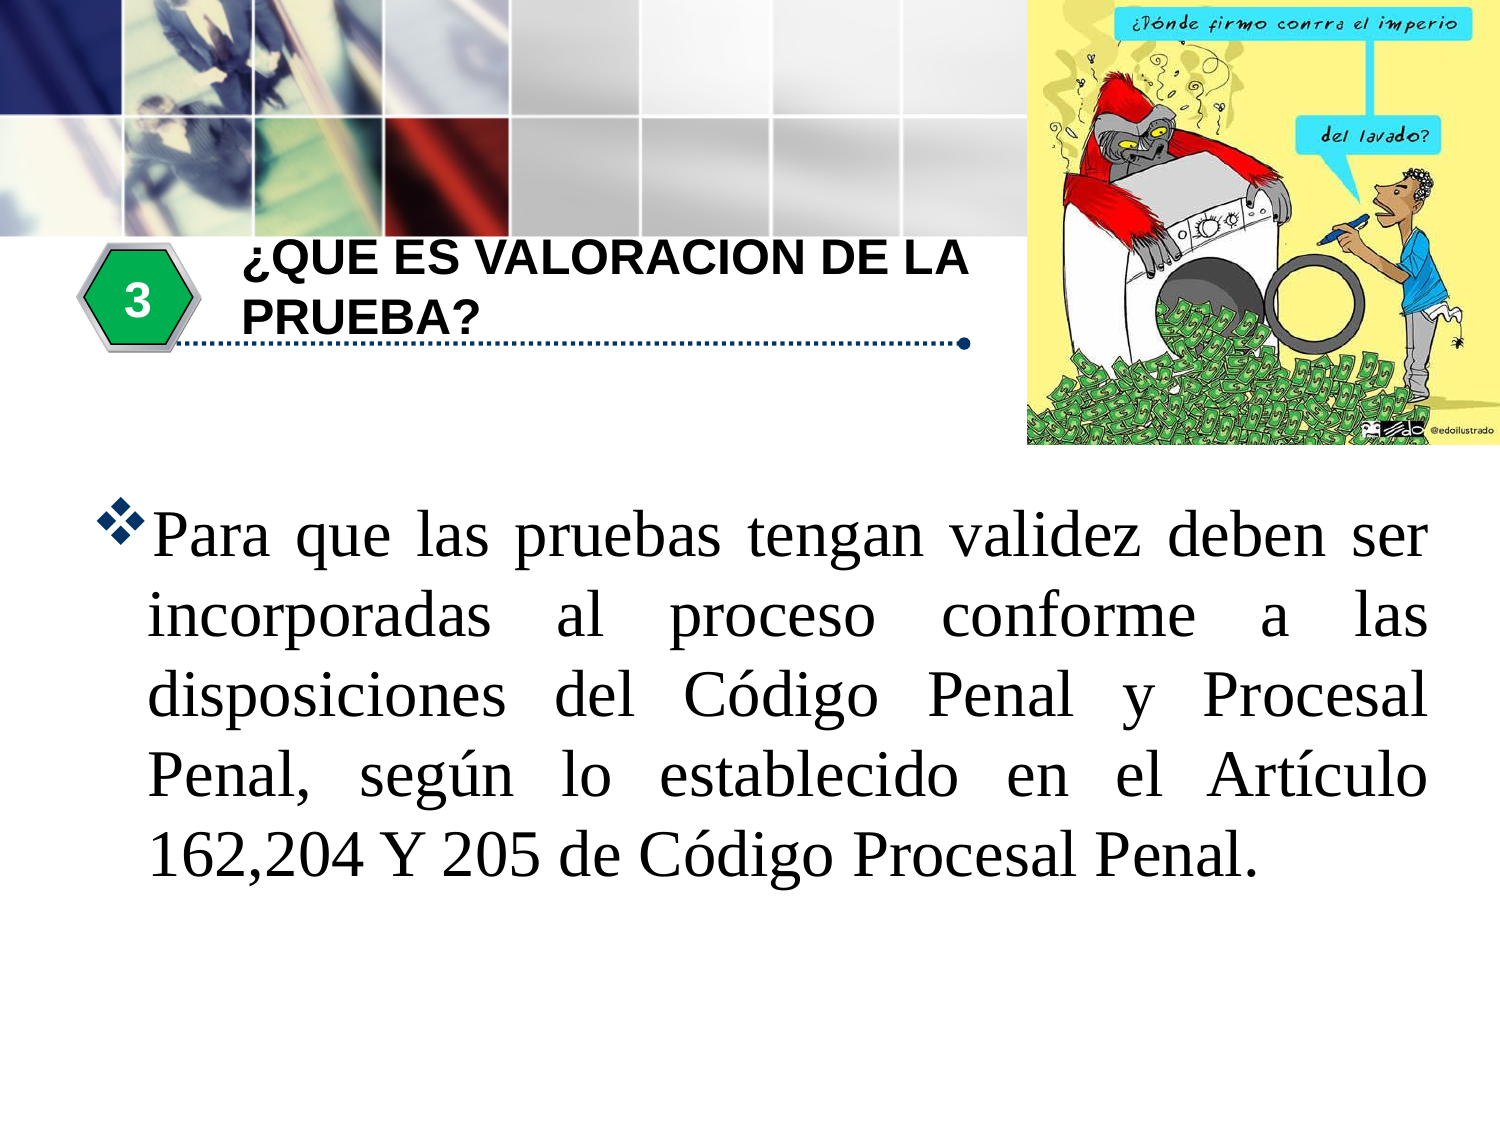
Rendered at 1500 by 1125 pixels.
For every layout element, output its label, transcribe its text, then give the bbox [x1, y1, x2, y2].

text_box ¿QUE ES VALORACION DE LA PRUEBA? [226, 216, 1022, 352]
text_box Para que las pruebas tengan validez deben ser incorporadas al proceso conforme a las disposiciones del Código Penal y Procesal Penal, según lo establecido en el Artículo 162,204 Y 205 de Código Procesal Penal. [76, 482, 1446, 897]
picture [0, 0, 1500, 445]
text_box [76, 243, 965, 353]
